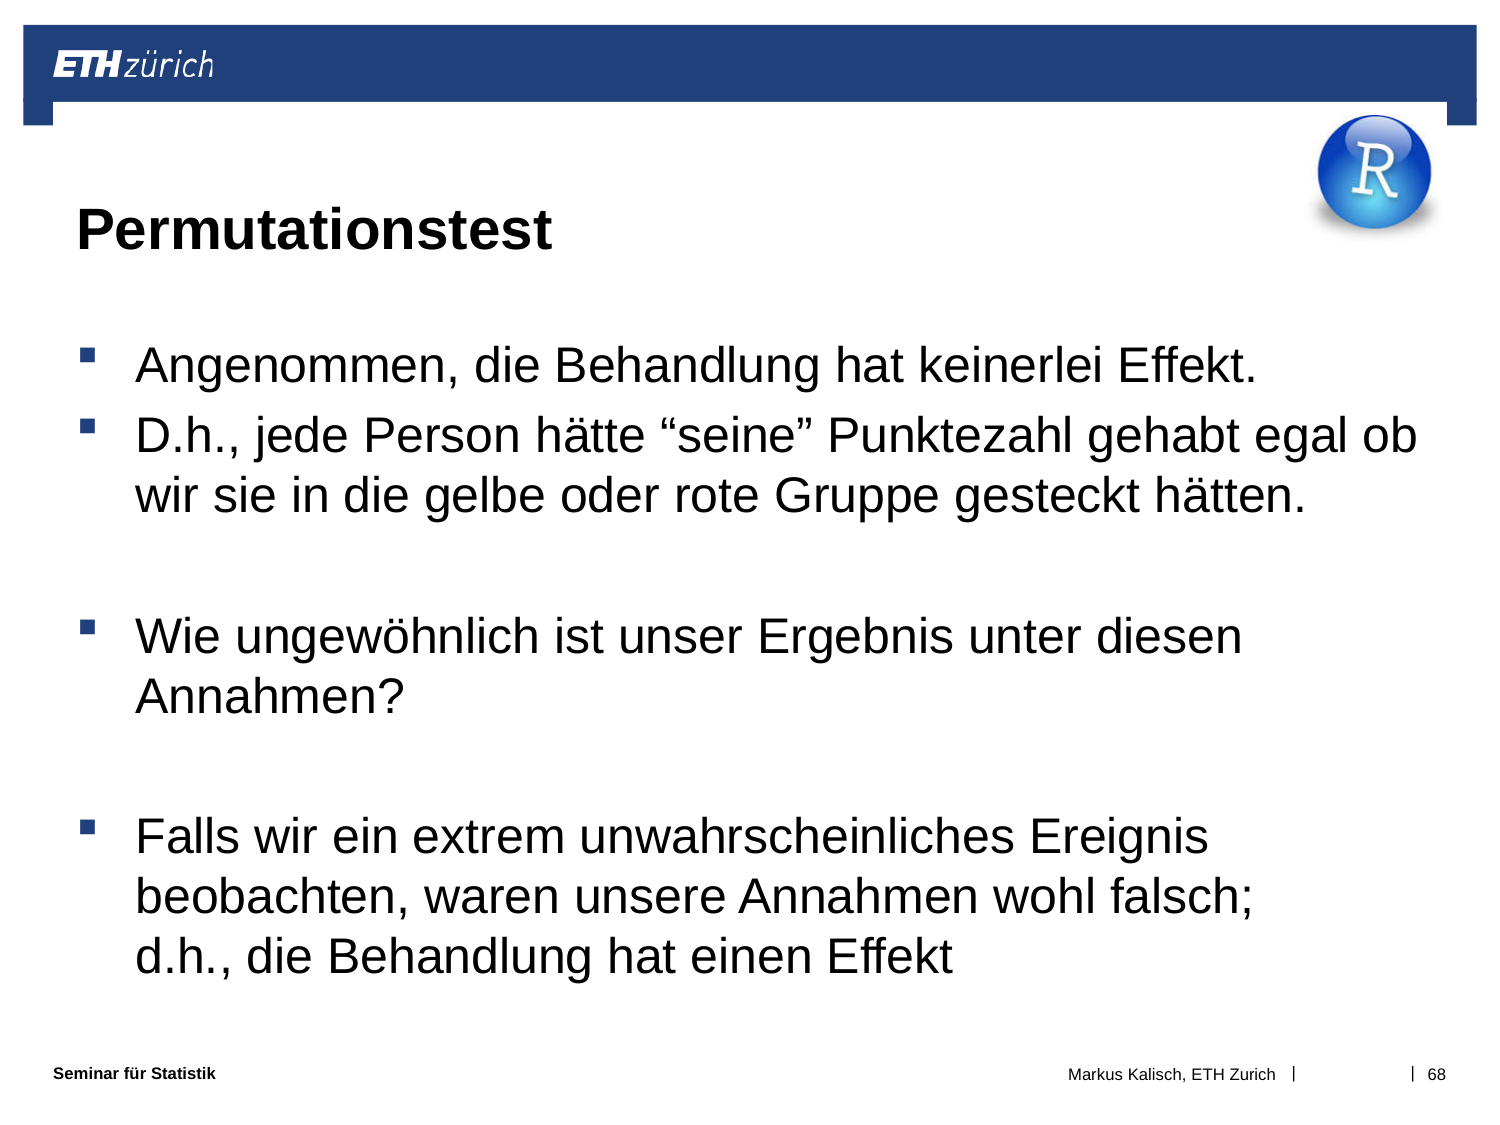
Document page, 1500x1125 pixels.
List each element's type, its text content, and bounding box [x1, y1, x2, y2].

title Permutationstest [53, 101, 1447, 262]
list Angenommen, die Behandlung hat keinerlei Effekt. D.h., jede Person hätte “seine” Punktezahl gehabt egal ob wir sie in die gelbe oder rote Gruppe gesteckt hätten. Wie ungewöhnlich ist unser Ergebnis unter diesen Annahmen? Falls wir ein extrem unwahrscheinliches Ereignis beobachten, waren unsere Annahmen wohl falsch; d.h., die Behandlung hat einen Effekt [53, 332, 1447, 1023]
footer Markus Kalisch, ETH Zurich [750, 1034, 1277, 1112]
slide_number 68 [1415, 1034, 1459, 1112]
picture [1301, 115, 1448, 248]
